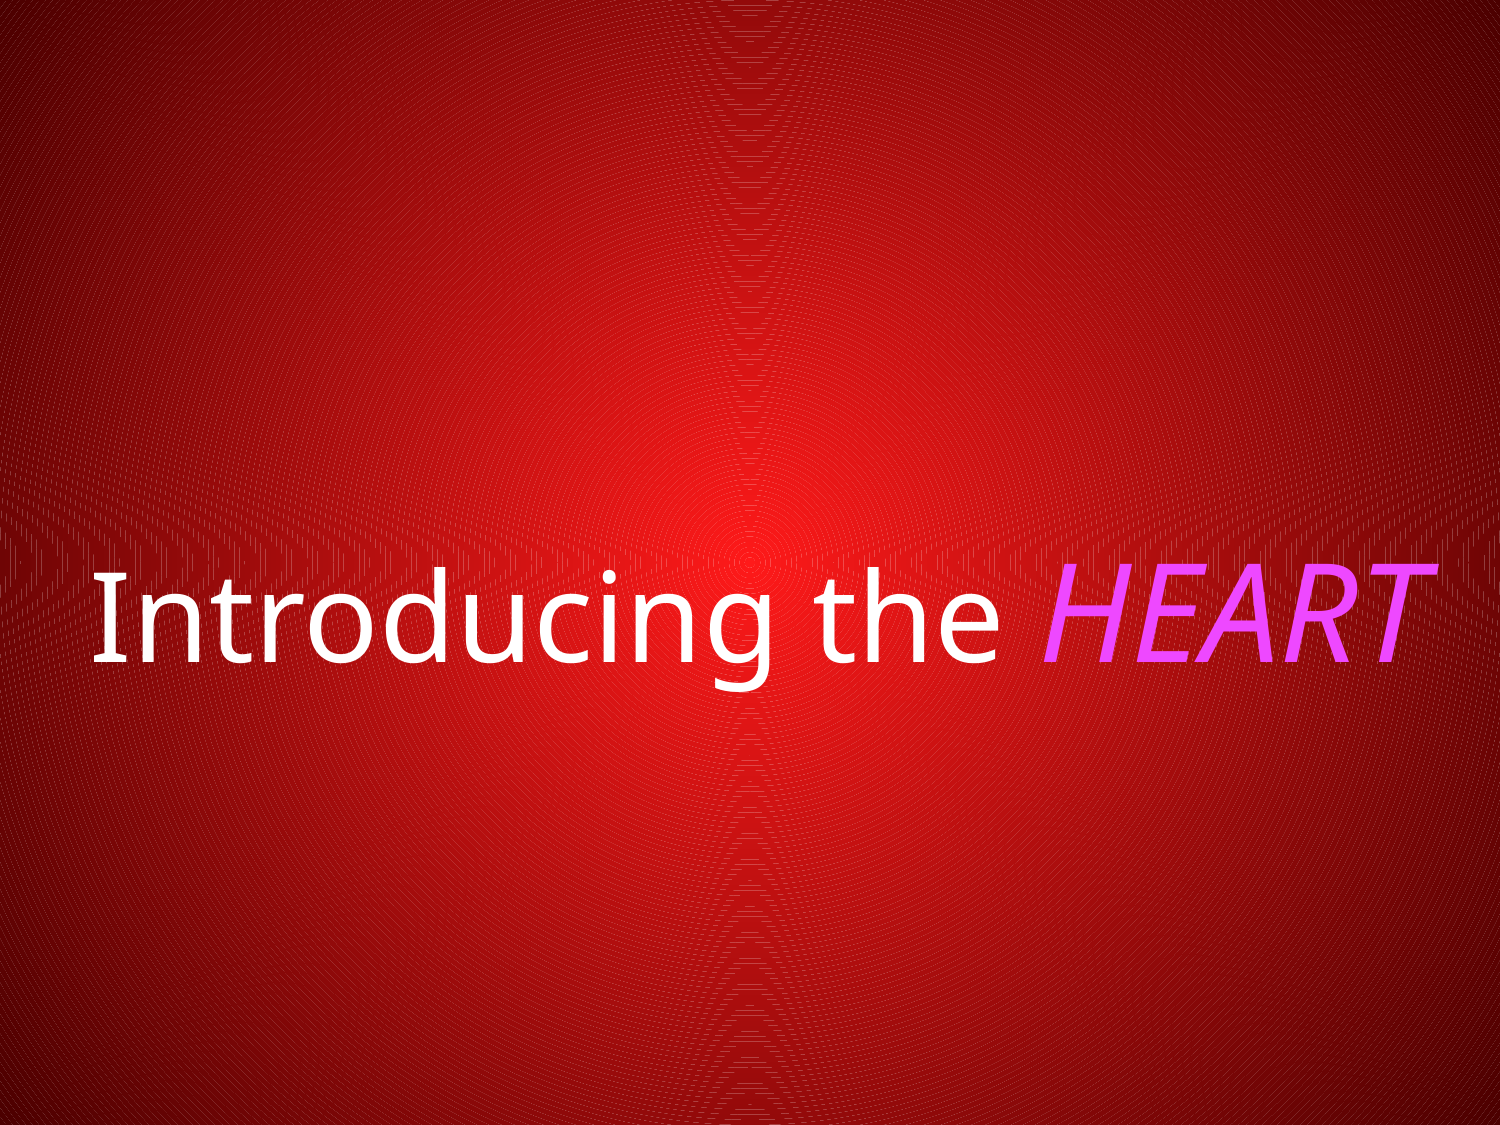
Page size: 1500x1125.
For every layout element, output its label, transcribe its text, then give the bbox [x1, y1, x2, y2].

title Introducing the HEART [75, 112, 1463, 963]
